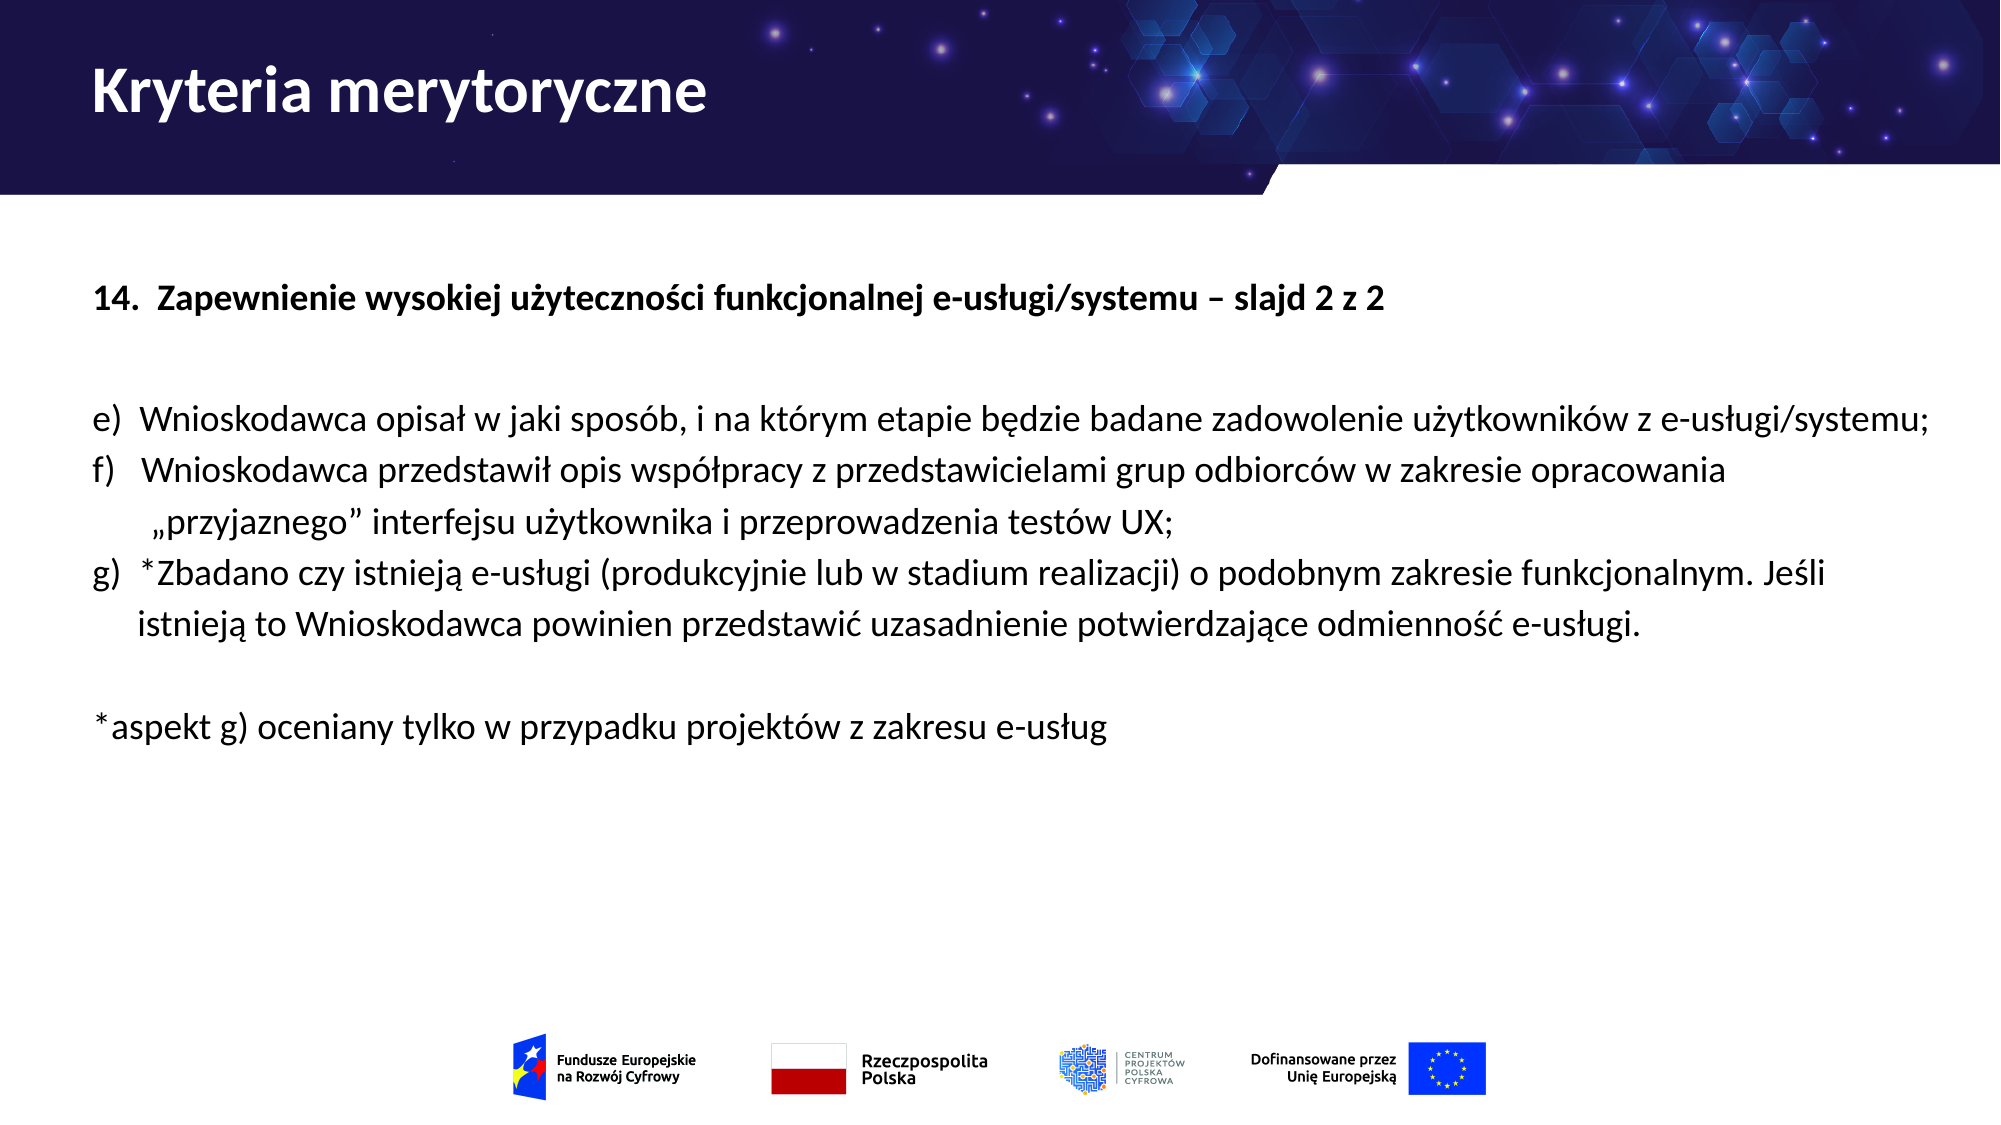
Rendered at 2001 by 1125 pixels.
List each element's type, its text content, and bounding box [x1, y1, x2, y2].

title Kryteria merytoryczne [77, 46, 1863, 136]
list 14. Zapewnienie wysokiej użyteczności funkcjonalnej e-usługi/systemu – slajd 2 z 2 e) Wnioskodawca opisał w jaki sposób, i na którym etapie będzie badane zadowolenie użytkowników z e-usługi/systemu; f) Wnioskodawca przedstawił opis współpracy z przedstawicielami grup odbiorców w zakresie opracowania „przyjaznego” interfejsu użytkownika i przeprowadzenia testów UX; g) *Zbadano czy istnieją e-usługi (produkcyjnie lub w stadium realizacji) o podobnym zakresie funkcjonalnym. Jeśli istnieją to Wnioskodawca powinien przedstawić uzasadnienie potwierdzające odmienność e-usługi. *aspekt g) oceniany tylko w przypadku projektów z zakresu e-usług [77, 259, 1956, 984]
picture [0, 0, 2000, 195]
picture [491, 1011, 1509, 1122]
